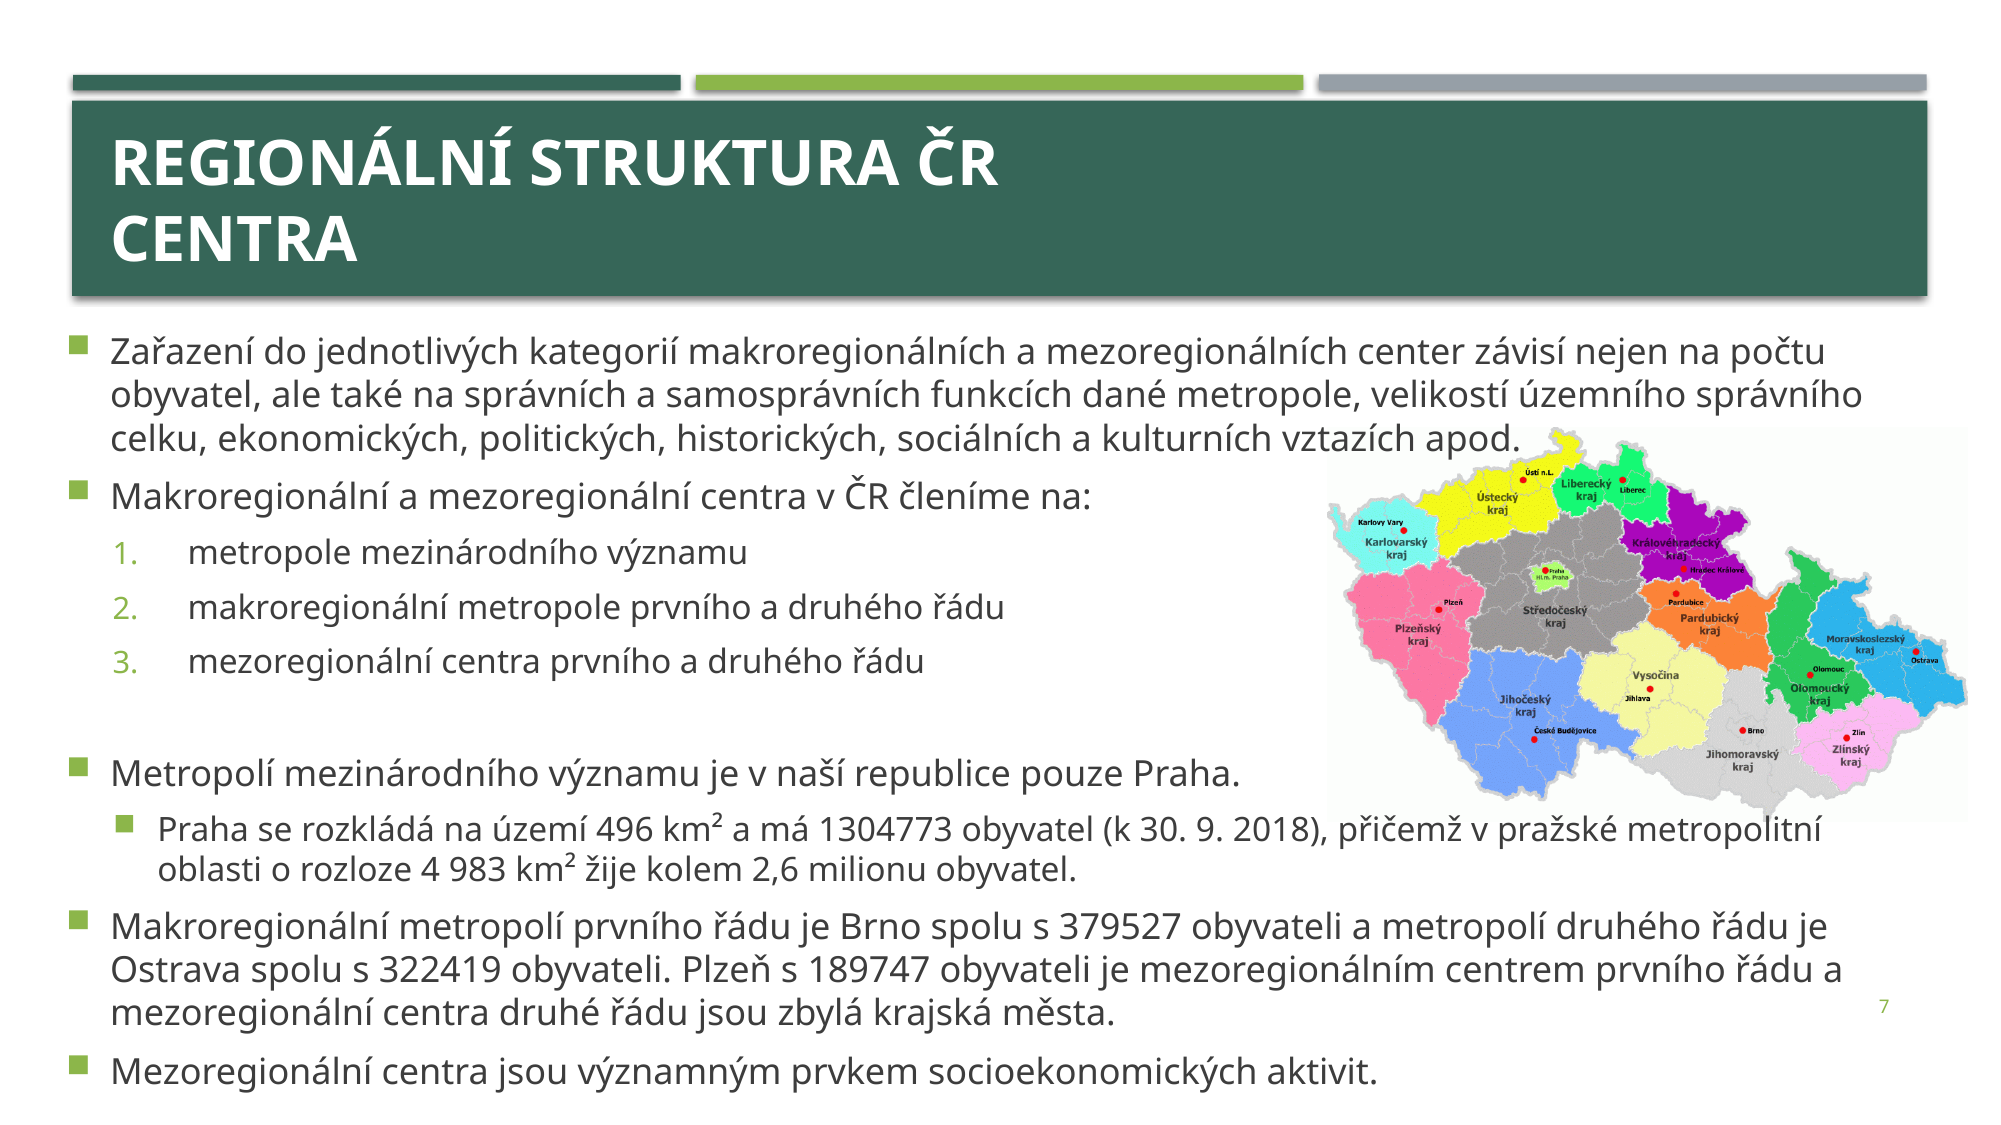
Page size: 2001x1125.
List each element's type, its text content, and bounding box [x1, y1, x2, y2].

title Regionální struktura ČR centra [95, 115, 1905, 282]
picture [1327, 427, 1969, 823]
list Zařazení do jednotlivých kategorií makroregionálních a mezoregionálních center závisí nejen na počtu obyvatel, ale také na správních a samosprávních funkcích dané metropole, velikostí územního správního celku, ekonomických, politických, historických, sociálních a kulturních vztazích apod. Makroregionální a mezoregionální centra v ČR členíme na: metropole mezinárodního významu makroregionální metropole prvního a druhého řádu mezoregionální centra prvního a druhého řádu Metropolí mezinárodního významu je v naší republice pouze Praha. Praha se rozkládá na území 496 km² a má 1304773 obyvatel (k 30. 9. 2018), přičemž v pražské metropolitní oblasti o rozloze 4 983 km² žije kolem 2,6 milionu obyvatel. Makroregionální metropolí prvního řádu je Brno spolu s 379527 obyvateli a metropolí druhého řádu je Ostrava spolu s 322419 obyvateli. Plzeň s 189747 obyvateli je mezoregionálním centrem prvního řádu a mezoregionální centra druhé řádu jsou zbylá krajská města. Mezoregionální centra jsou významným prvkem socioekonomických aktivit. [50, 314, 1950, 1105]
slide_number 7 [1732, 977, 1905, 1037]
